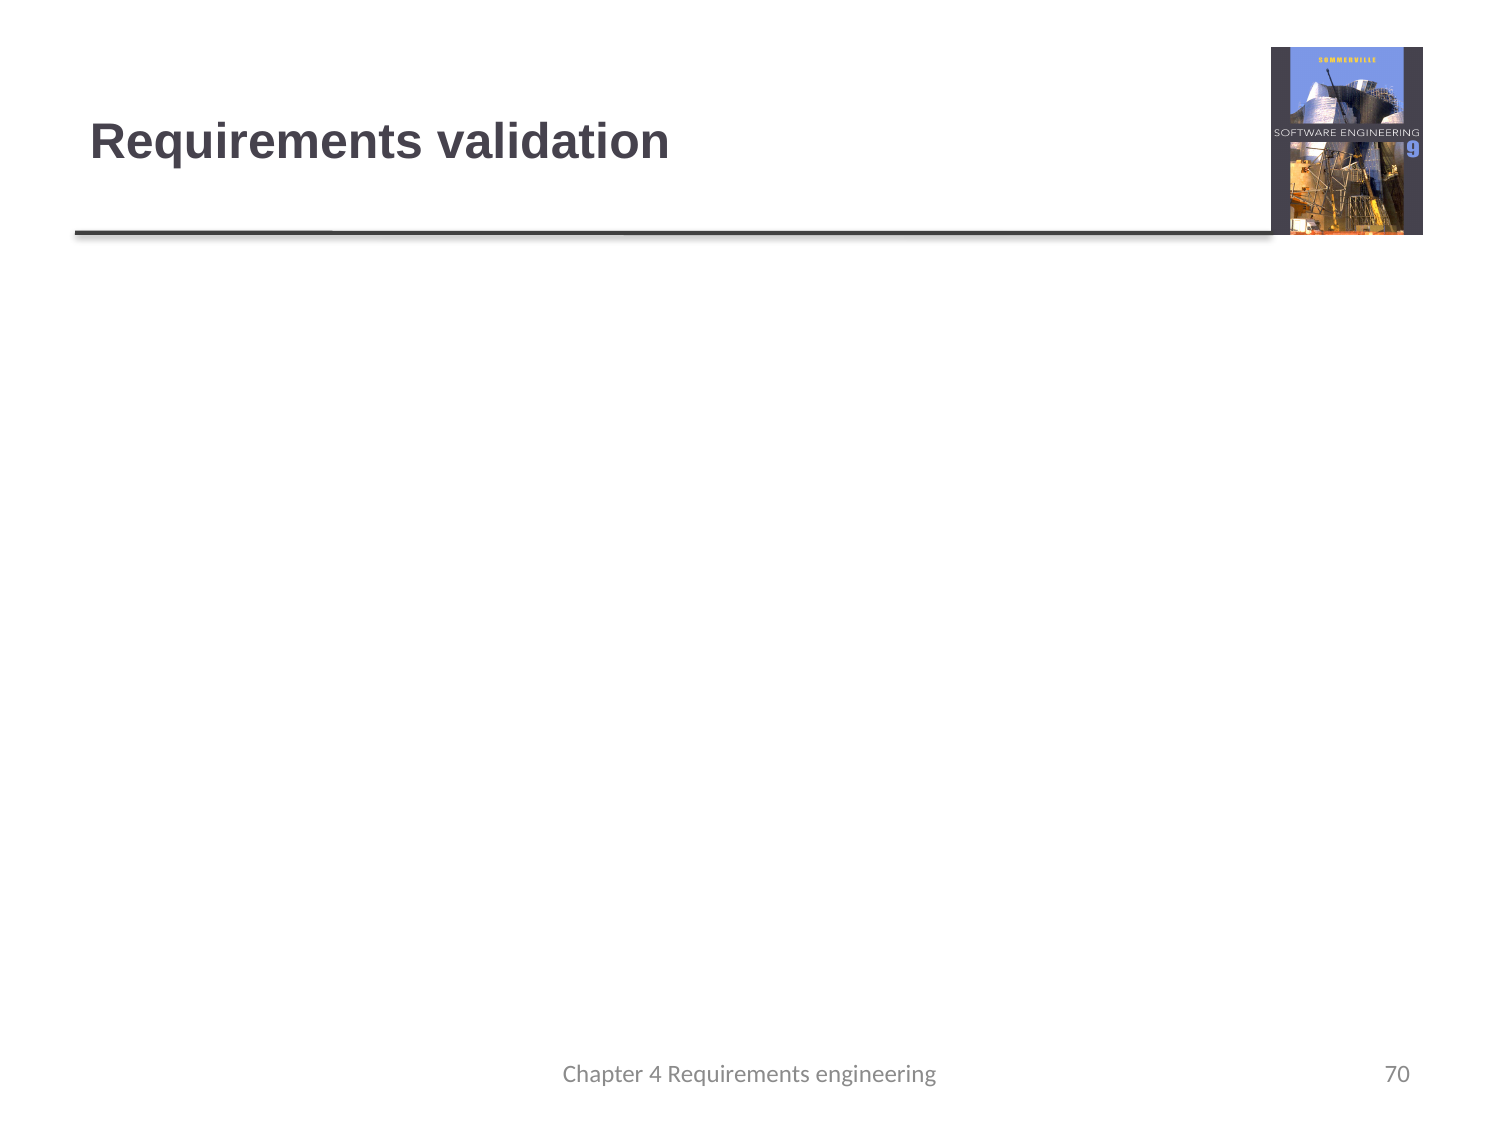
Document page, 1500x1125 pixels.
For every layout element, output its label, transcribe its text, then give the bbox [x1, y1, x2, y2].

slide_number 70 [1074, 1042, 1425, 1103]
title Requirements validation [74, 44, 1272, 233]
footer Chapter 4 Requirements engineering [512, 1042, 988, 1103]
picture [1272, 47, 1423, 235]
